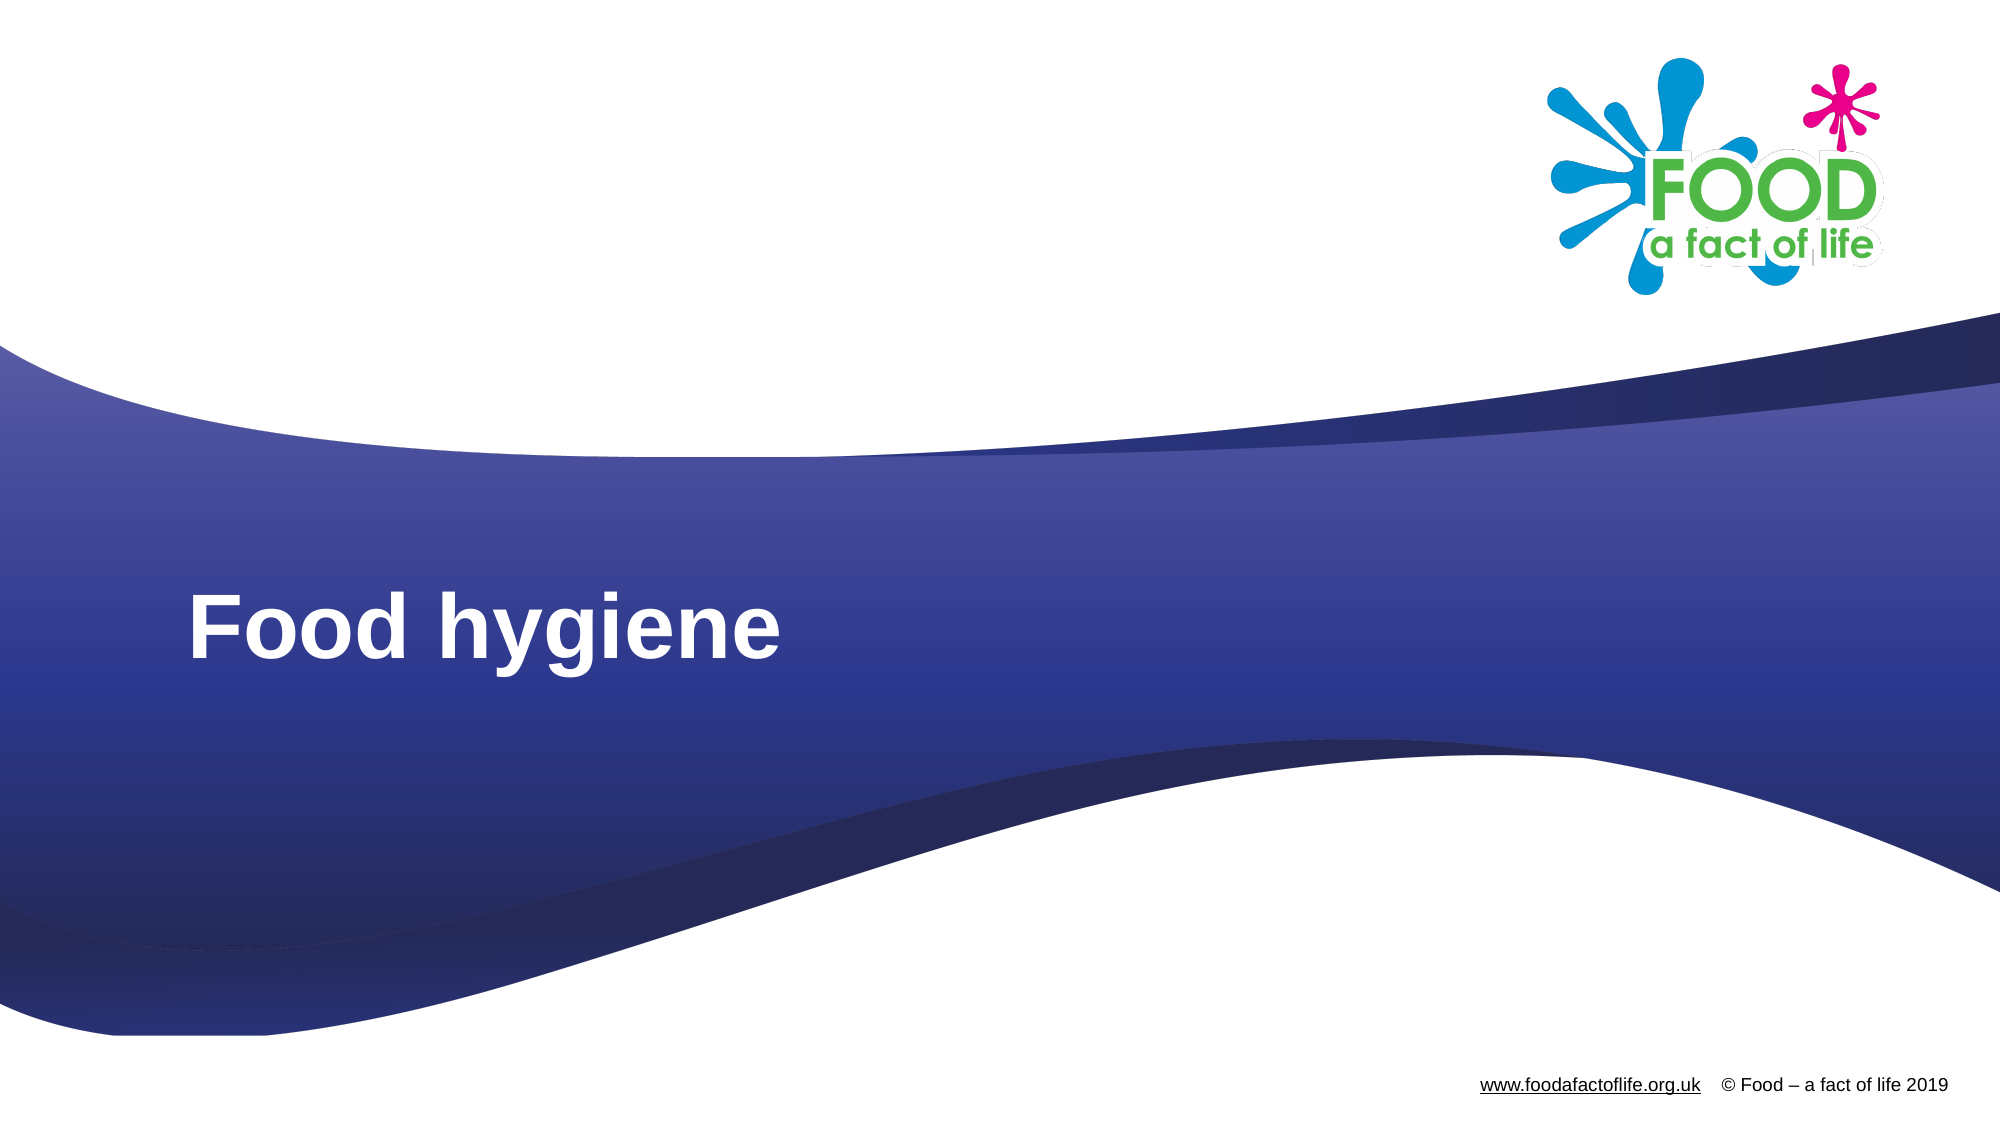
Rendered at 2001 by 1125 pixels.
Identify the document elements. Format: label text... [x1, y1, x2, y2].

picture [0, 0, 2000, 1125]
title Food hygiene [187, 579, 1688, 700]
